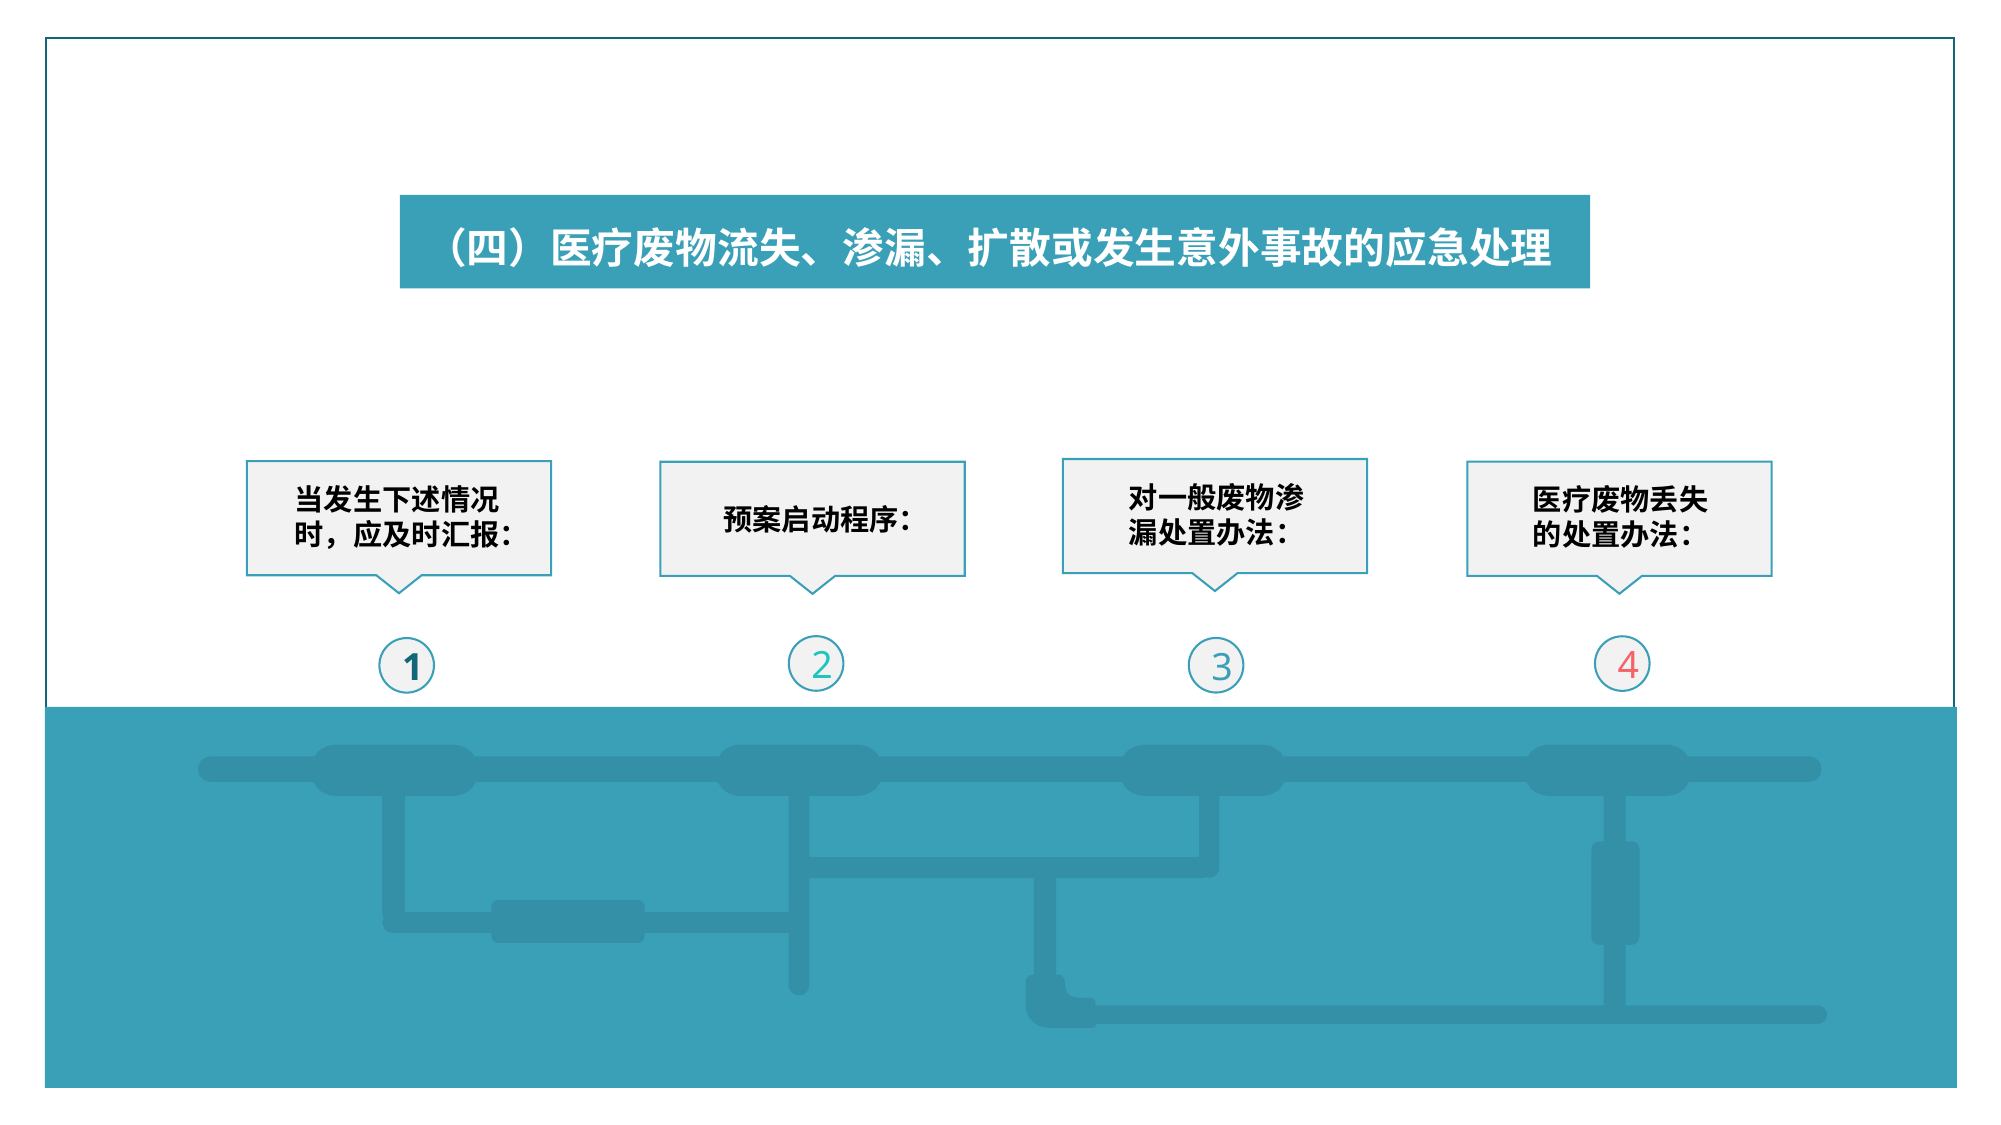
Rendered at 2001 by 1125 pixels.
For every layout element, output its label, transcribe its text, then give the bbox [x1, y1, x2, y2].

text_box 2 [787, 635, 845, 692]
text_box 1 [378, 636, 436, 694]
text_box （四）医疗废物流失、渗漏、扩散或发生意外事故的应急处理 [410, 189, 1576, 279]
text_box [1062, 458, 1368, 591]
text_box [1467, 461, 1772, 594]
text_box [44, 706, 1957, 1088]
text_box [399, 194, 1591, 289]
text_box 3 [1187, 636, 1245, 694]
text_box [660, 461, 965, 594]
text_box 4 [1593, 635, 1651, 692]
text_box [246, 461, 552, 594]
